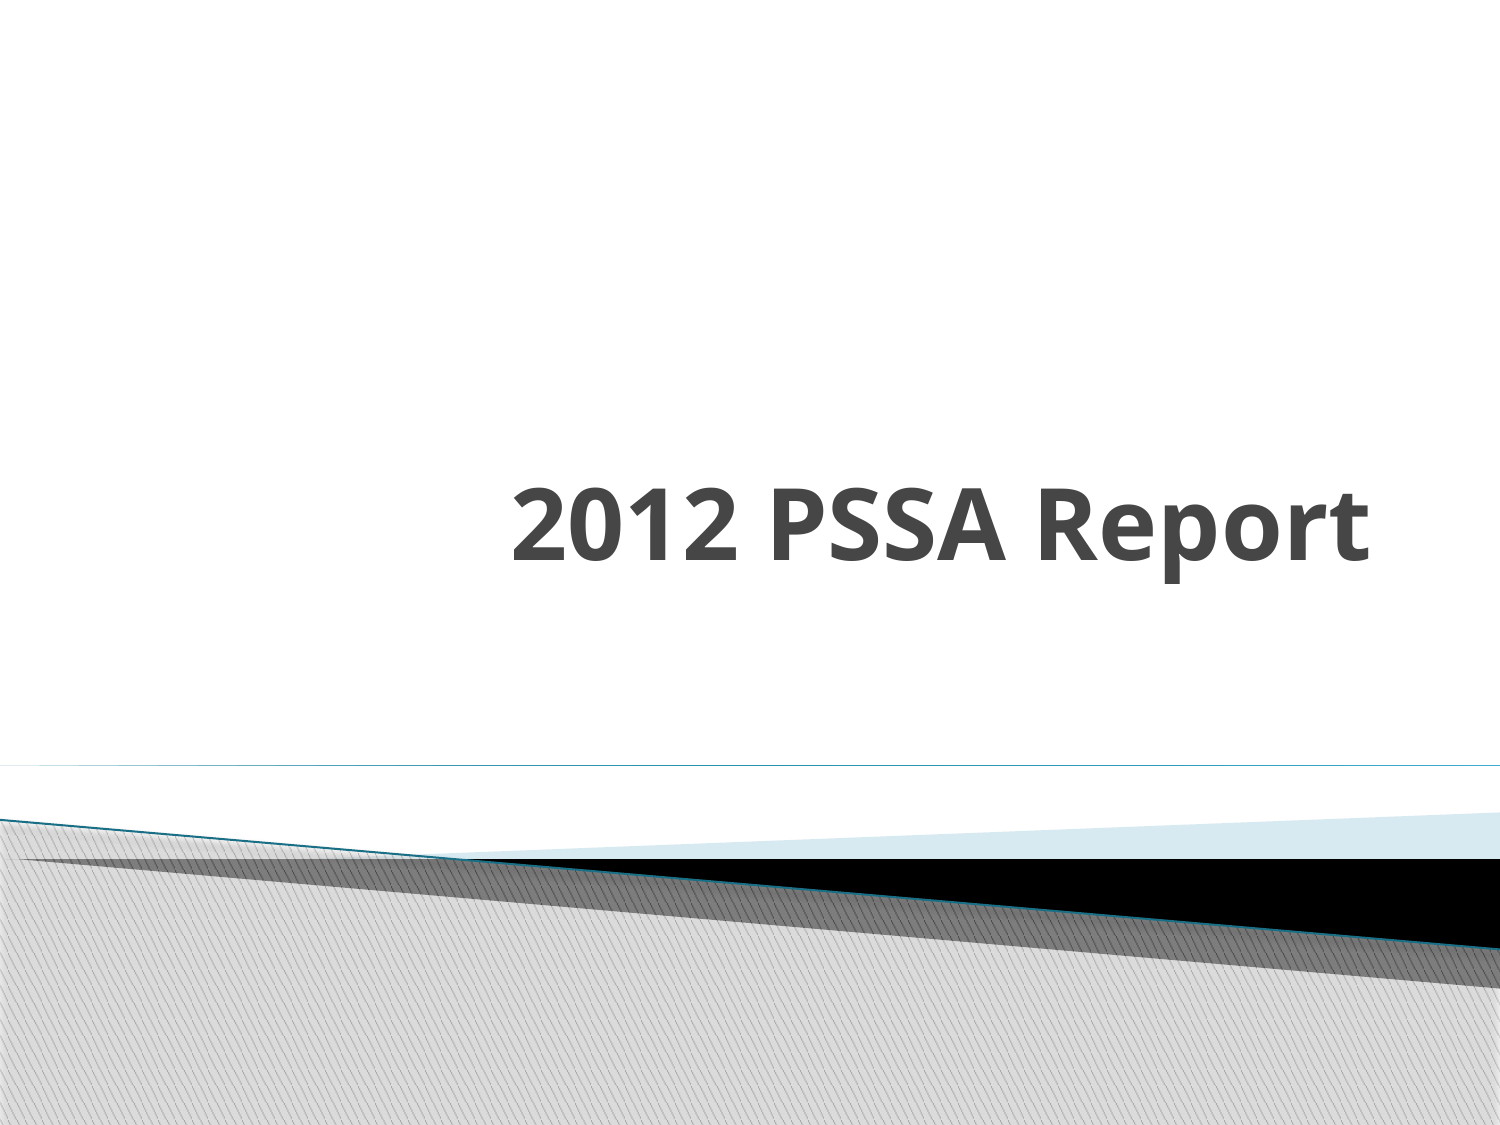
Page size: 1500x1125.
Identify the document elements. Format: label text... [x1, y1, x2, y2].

picture [5, 859, 1500, 989]
title 2012 PSSA Report [112, 287, 1388, 588]
